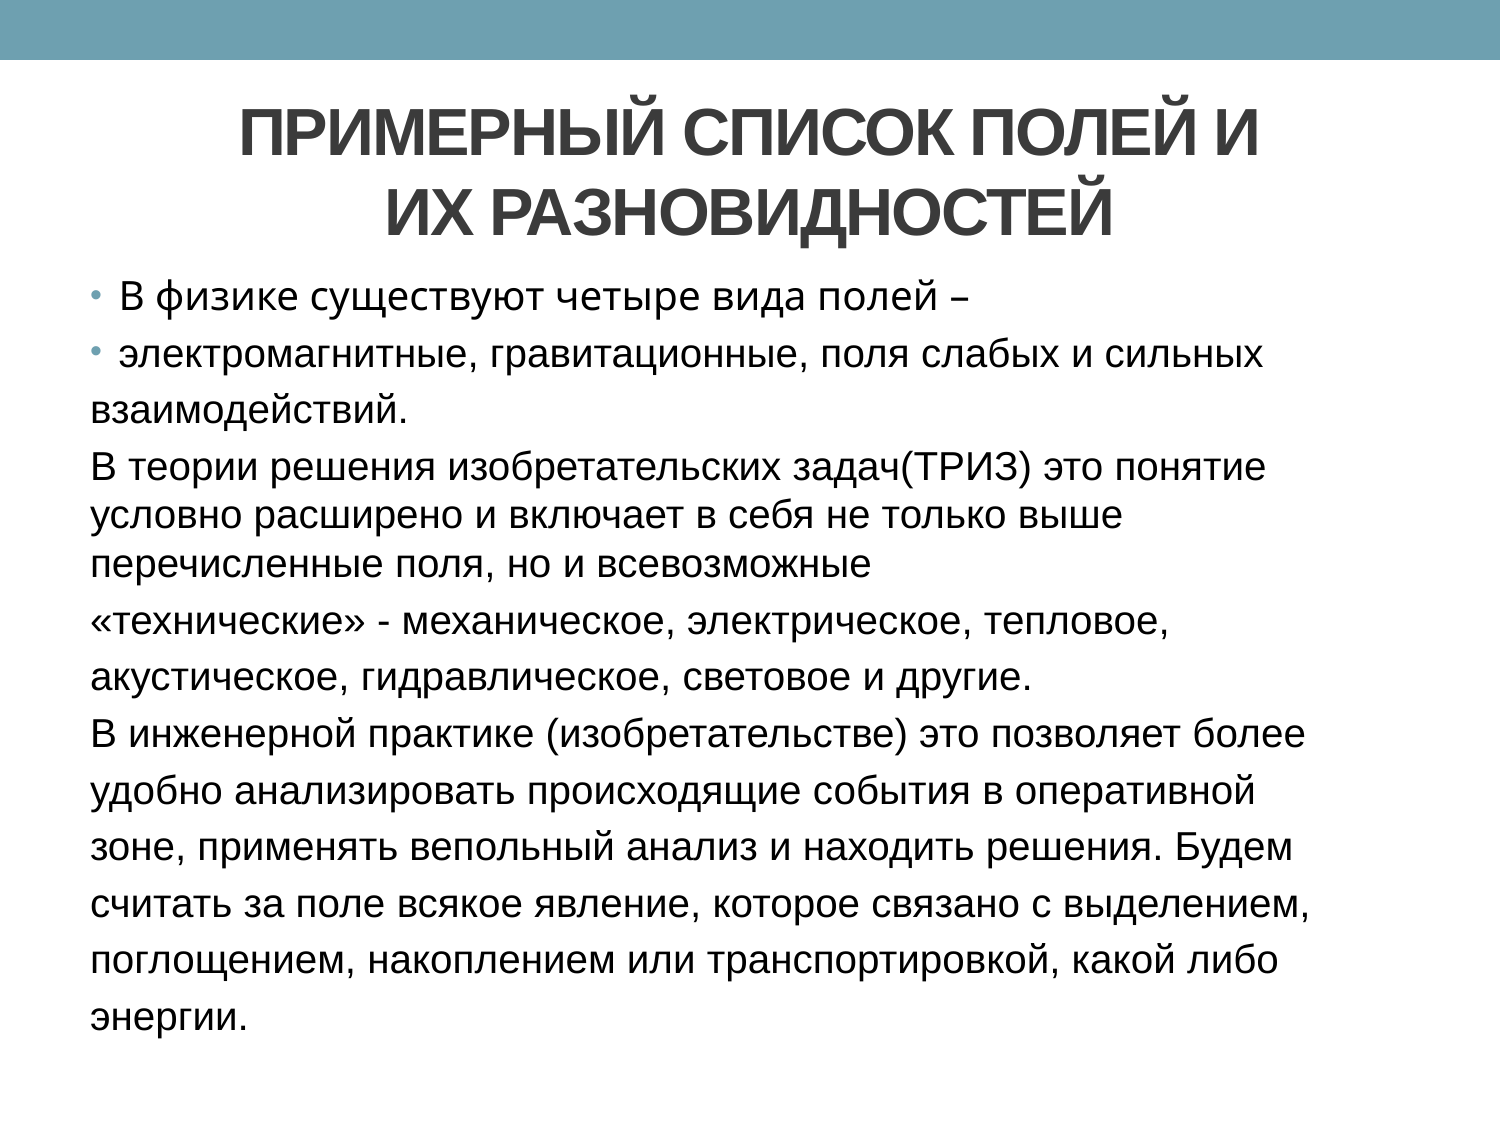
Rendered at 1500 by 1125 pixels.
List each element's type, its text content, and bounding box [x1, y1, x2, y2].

list В физике существуют четыре вида полей – электромагнитные, гравитационные, поля слабых и сильных взаимодействий. В теории решения изобретательских задач(ТРИЗ) это понятие условно расширено и включает в себя не только выше перечисленные поля, но и всевозможные «технические» - механическое, электрическое, тепловое, акустическое, гидравлическое, световое и другие. В инженерной практике (изобретательстве) это позволяет более удобно анализировать происходящие события в оперативной зоне, применять вепольный анализ и находить решения. Будем считать за поле всякое явление, которое связано с выделением, поглощением, накоплением или транспортировкой, какой либо энергии. [75, 262, 1425, 1063]
title ПРИМЕРНЫЙ СПИСОК ПОЛЕЙ И ИХ РАЗНОВИДНОСТЕЙ [75, 87, 1425, 250]
